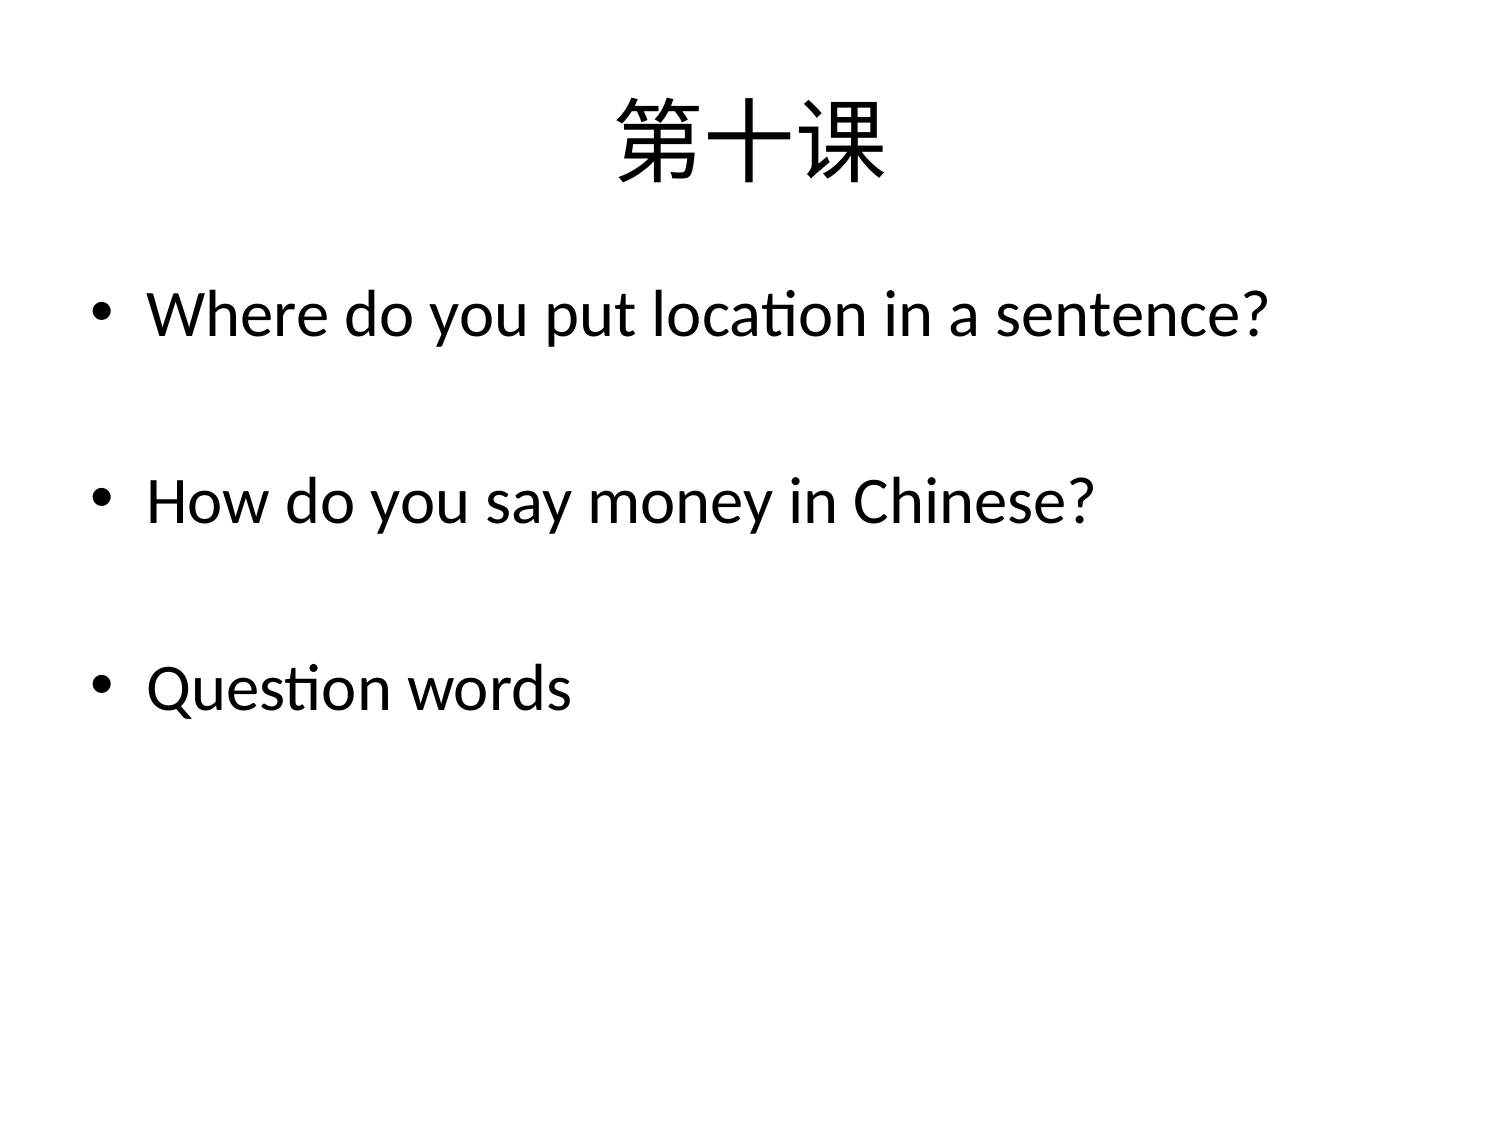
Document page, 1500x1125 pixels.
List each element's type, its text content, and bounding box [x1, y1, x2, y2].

list Where do you put location in a sentence? How do you say money in Chinese? Question words [75, 262, 1425, 1005]
title 第十课 [75, 45, 1425, 233]
